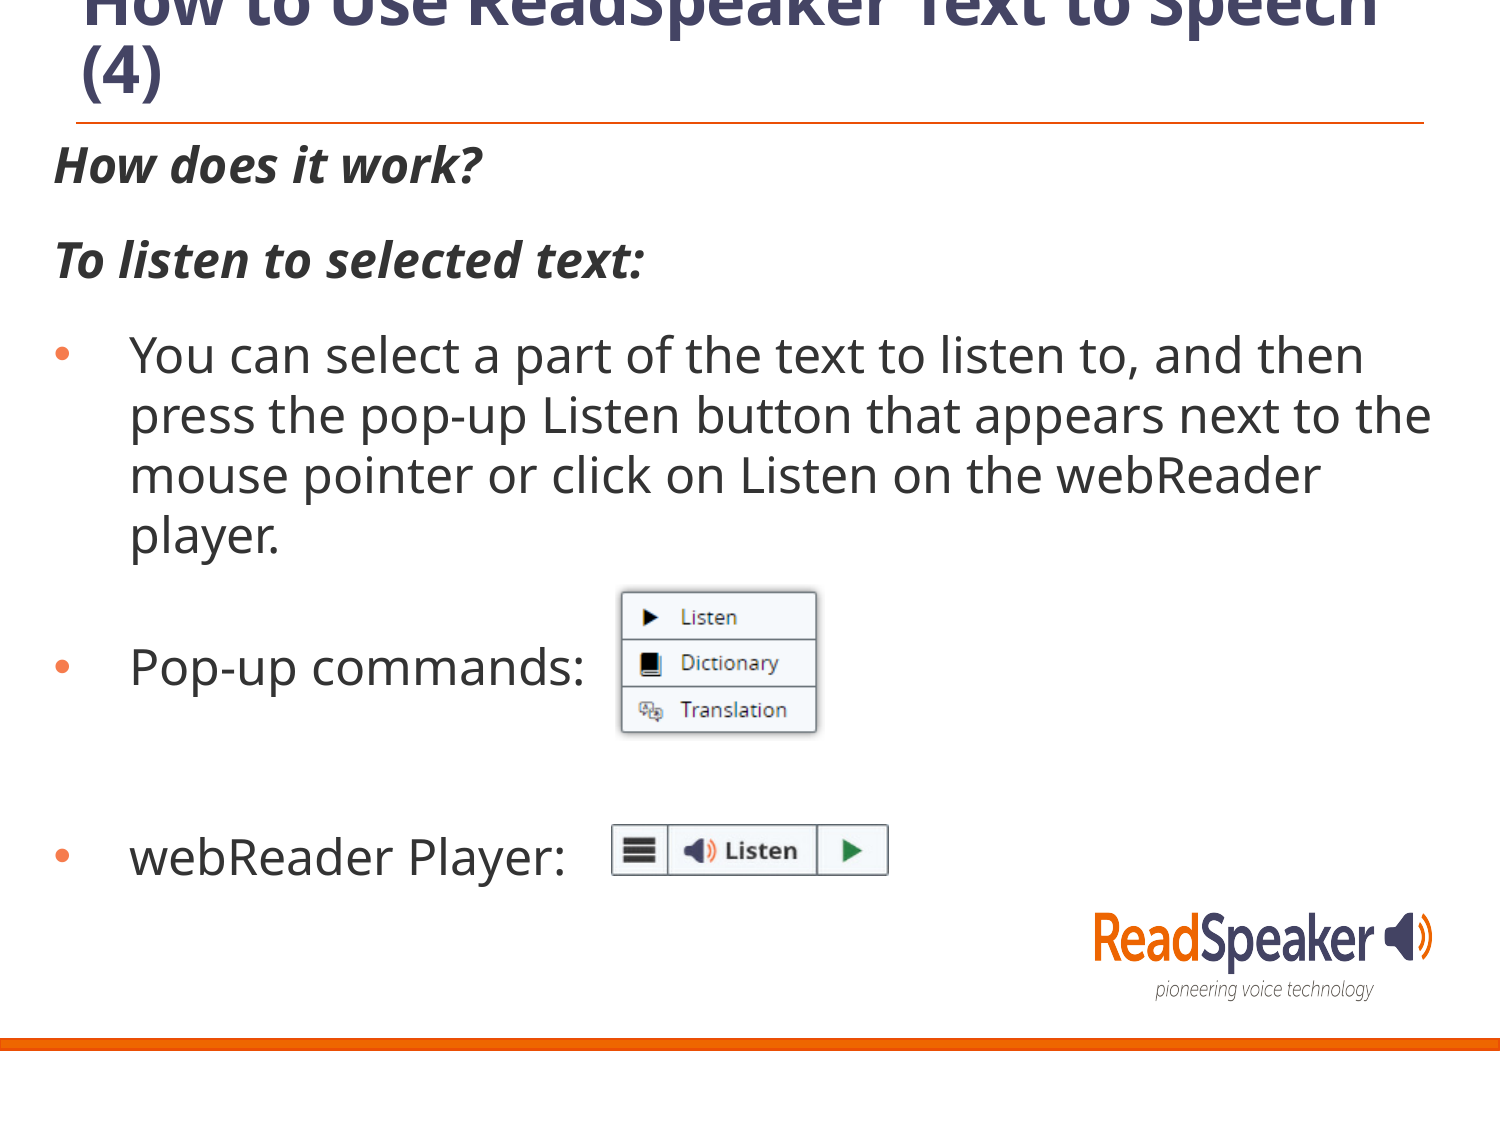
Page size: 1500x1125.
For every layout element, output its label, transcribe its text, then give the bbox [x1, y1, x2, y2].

text_box How does it work? To listen to selected text: You can select a part of the text to listen to, and then press the pop-up Listen button that appears next to the mouse pointer or click on Listen on the webReader player. [53, 133, 1435, 572]
text_box Pop-up commands: [53, 635, 611, 729]
title How to Use ReadSpeaker Text to Speech (4) [65, 21, 1478, 115]
picture [1068, 890, 1459, 1010]
picture [614, 583, 826, 741]
picture [610, 824, 889, 877]
text_box webReader Player: [53, 824, 602, 918]
